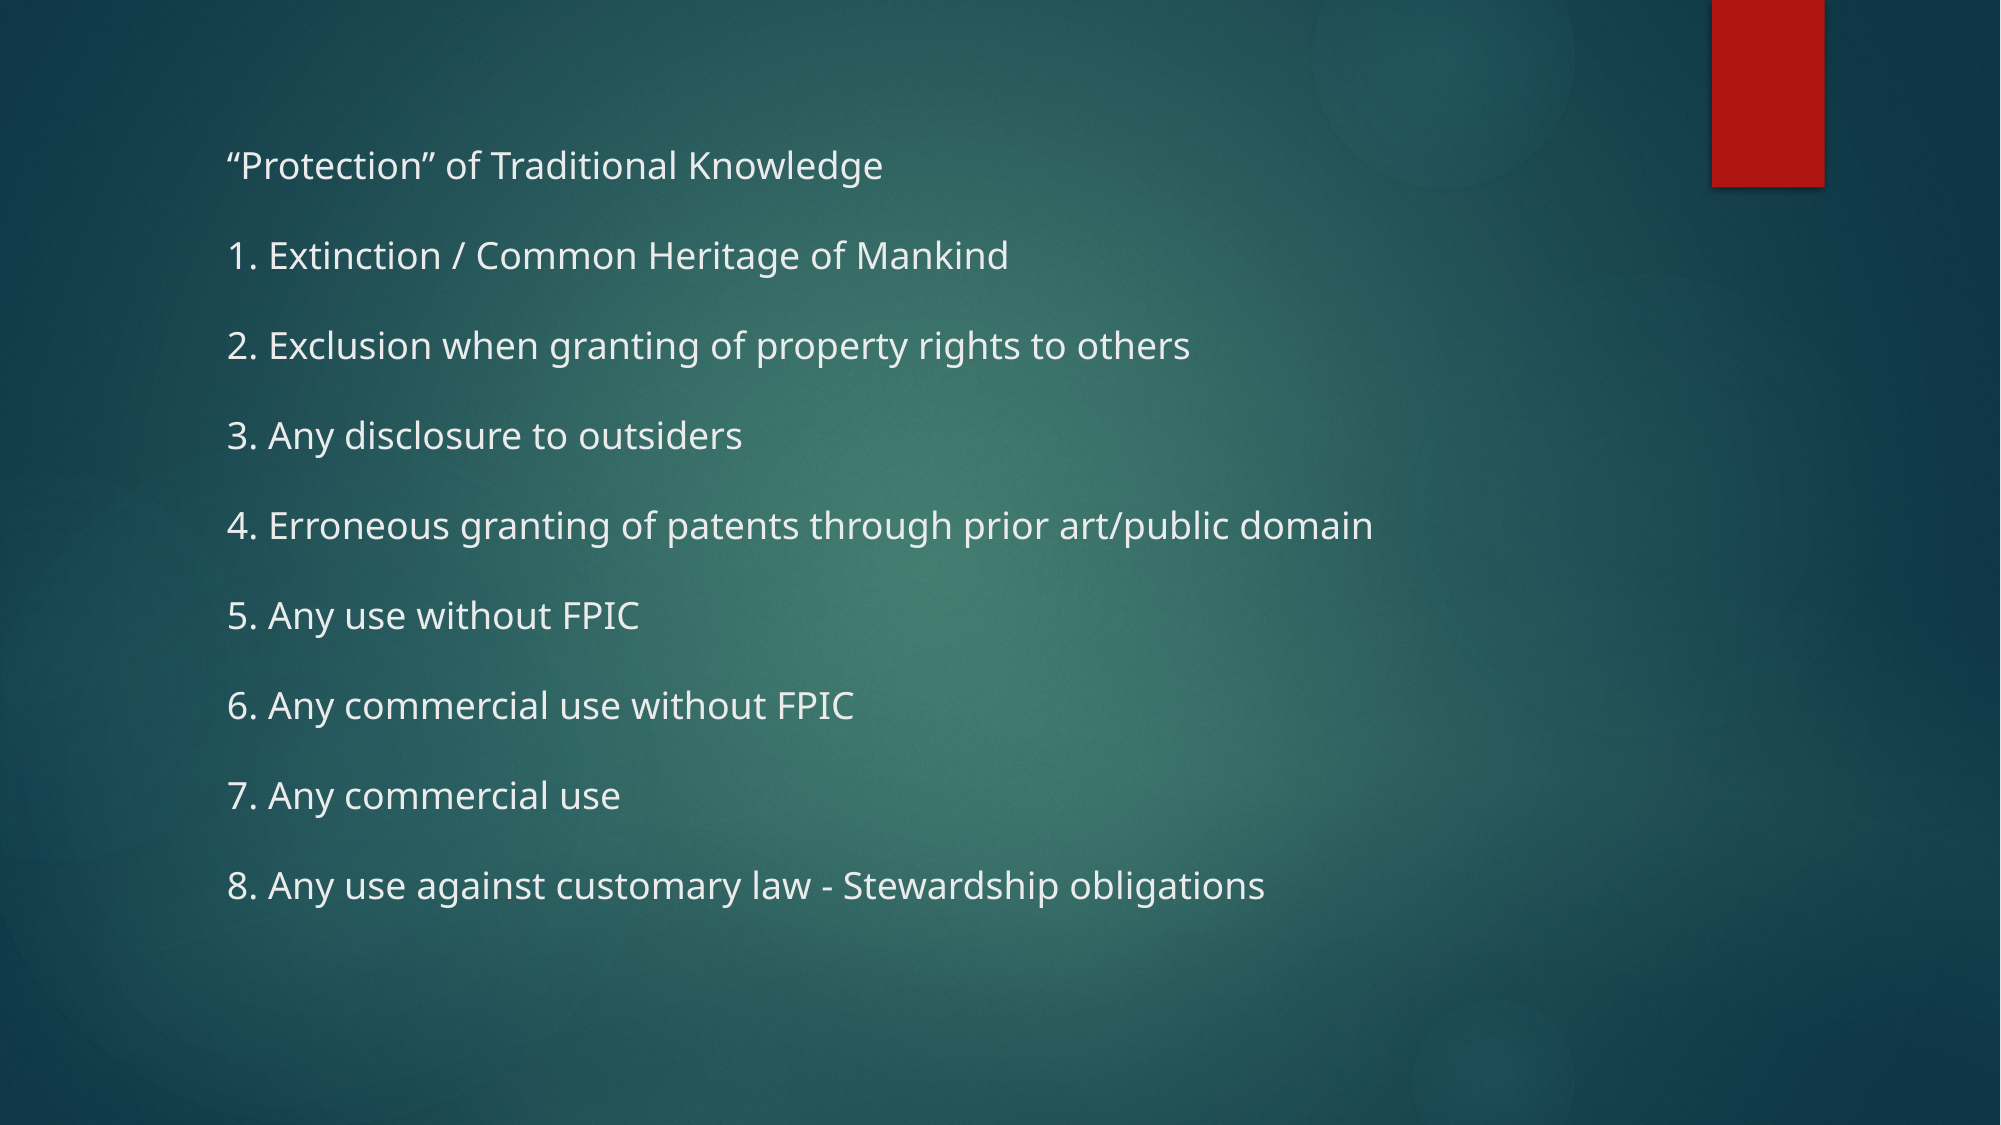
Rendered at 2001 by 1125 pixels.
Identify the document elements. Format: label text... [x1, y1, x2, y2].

title “Protection” of Traditional Knowledge 1. Extinction / Common Heritage of Mankind 2. Exclusion when granting of property rights to others 3. Any disclosure to outsiders 4. Erroneous granting of patents through prior art/public domain 5. Any use without FPIC 6. Any commercial use without FPIC 7. Any commercial use 8. Any use against customary law - Stewardship obligations [211, 134, 1652, 1000]
